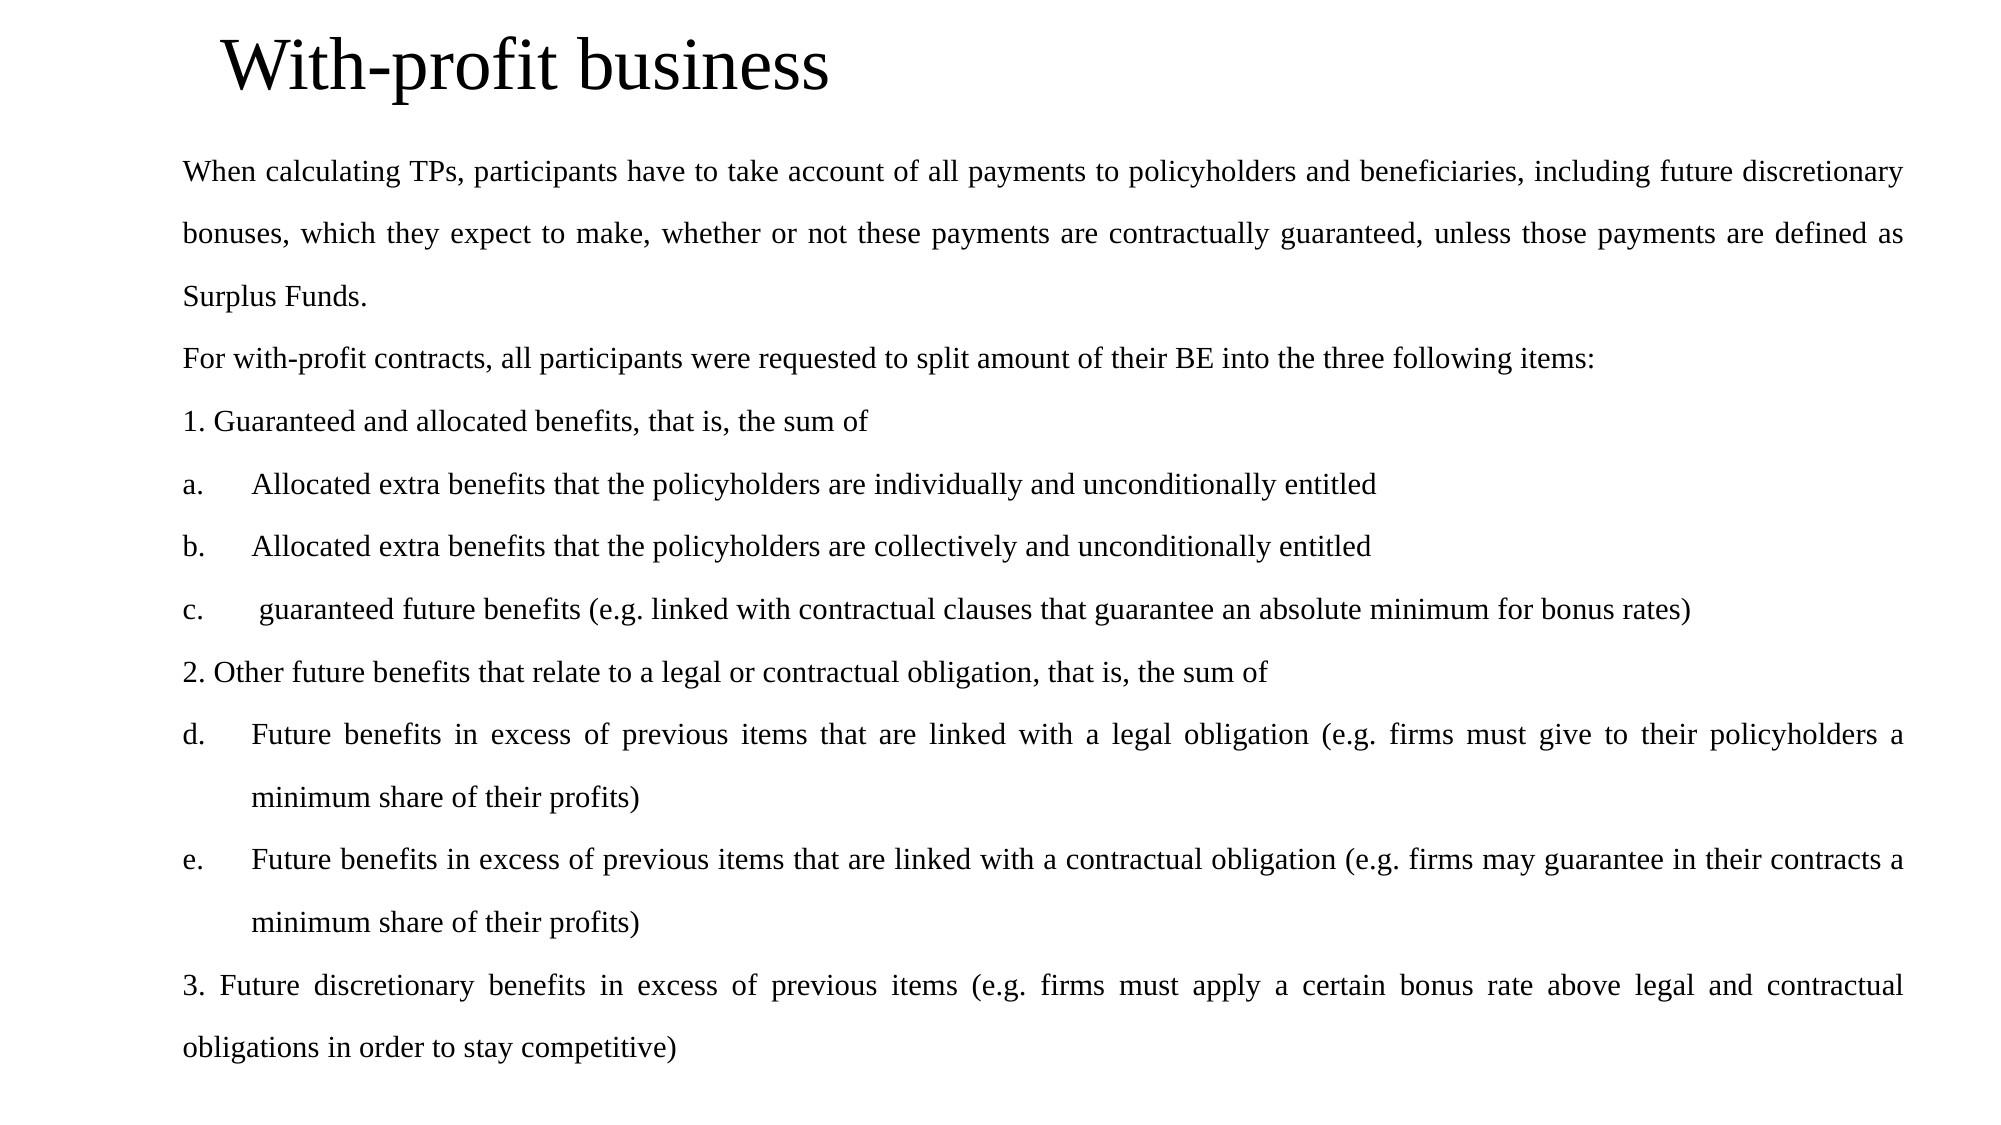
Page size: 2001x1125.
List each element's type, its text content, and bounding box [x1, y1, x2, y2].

list When calculating TPs, participants have to take account of all payments to policyholders and beneficiaries, including future discretionary bonuses, which they expect to make, whether or not these payments are contractually guaranteed, unless those payments are defined as Surplus Funds. For with-profit contracts, all participants were requested to split amount of their BE into the three following items: 1. Guaranteed and allocated benefits, that is, the sum of Allocated extra benefits that the policyholders are individually and unconditionally entitled Allocated extra benefits that the policyholders are collectively and unconditionally entitled guaranteed future benefits (e.g. linked with contractual clauses that guarantee an absolute minimum for bonus rates) 2. Other future benefits that relate to a legal or contractual obligation, that is, the sum of Future benefits in excess of previous items that are linked with a legal obligation (e.g. firms must give to their policyholders a minimum share of their profits) Future benefits in excess of previous items that are linked with a contractual obligation (e.g. firms may guarantee in their contracts a minimum share of their profits) 3. Future discretionary benefits in excess of previous items (e.g. firms must apply a certain bonus rate above legal and contractual obligations in order to stay competitive) [167, 117, 1922, 1082]
title With-profit business [205, 13, 1875, 117]
